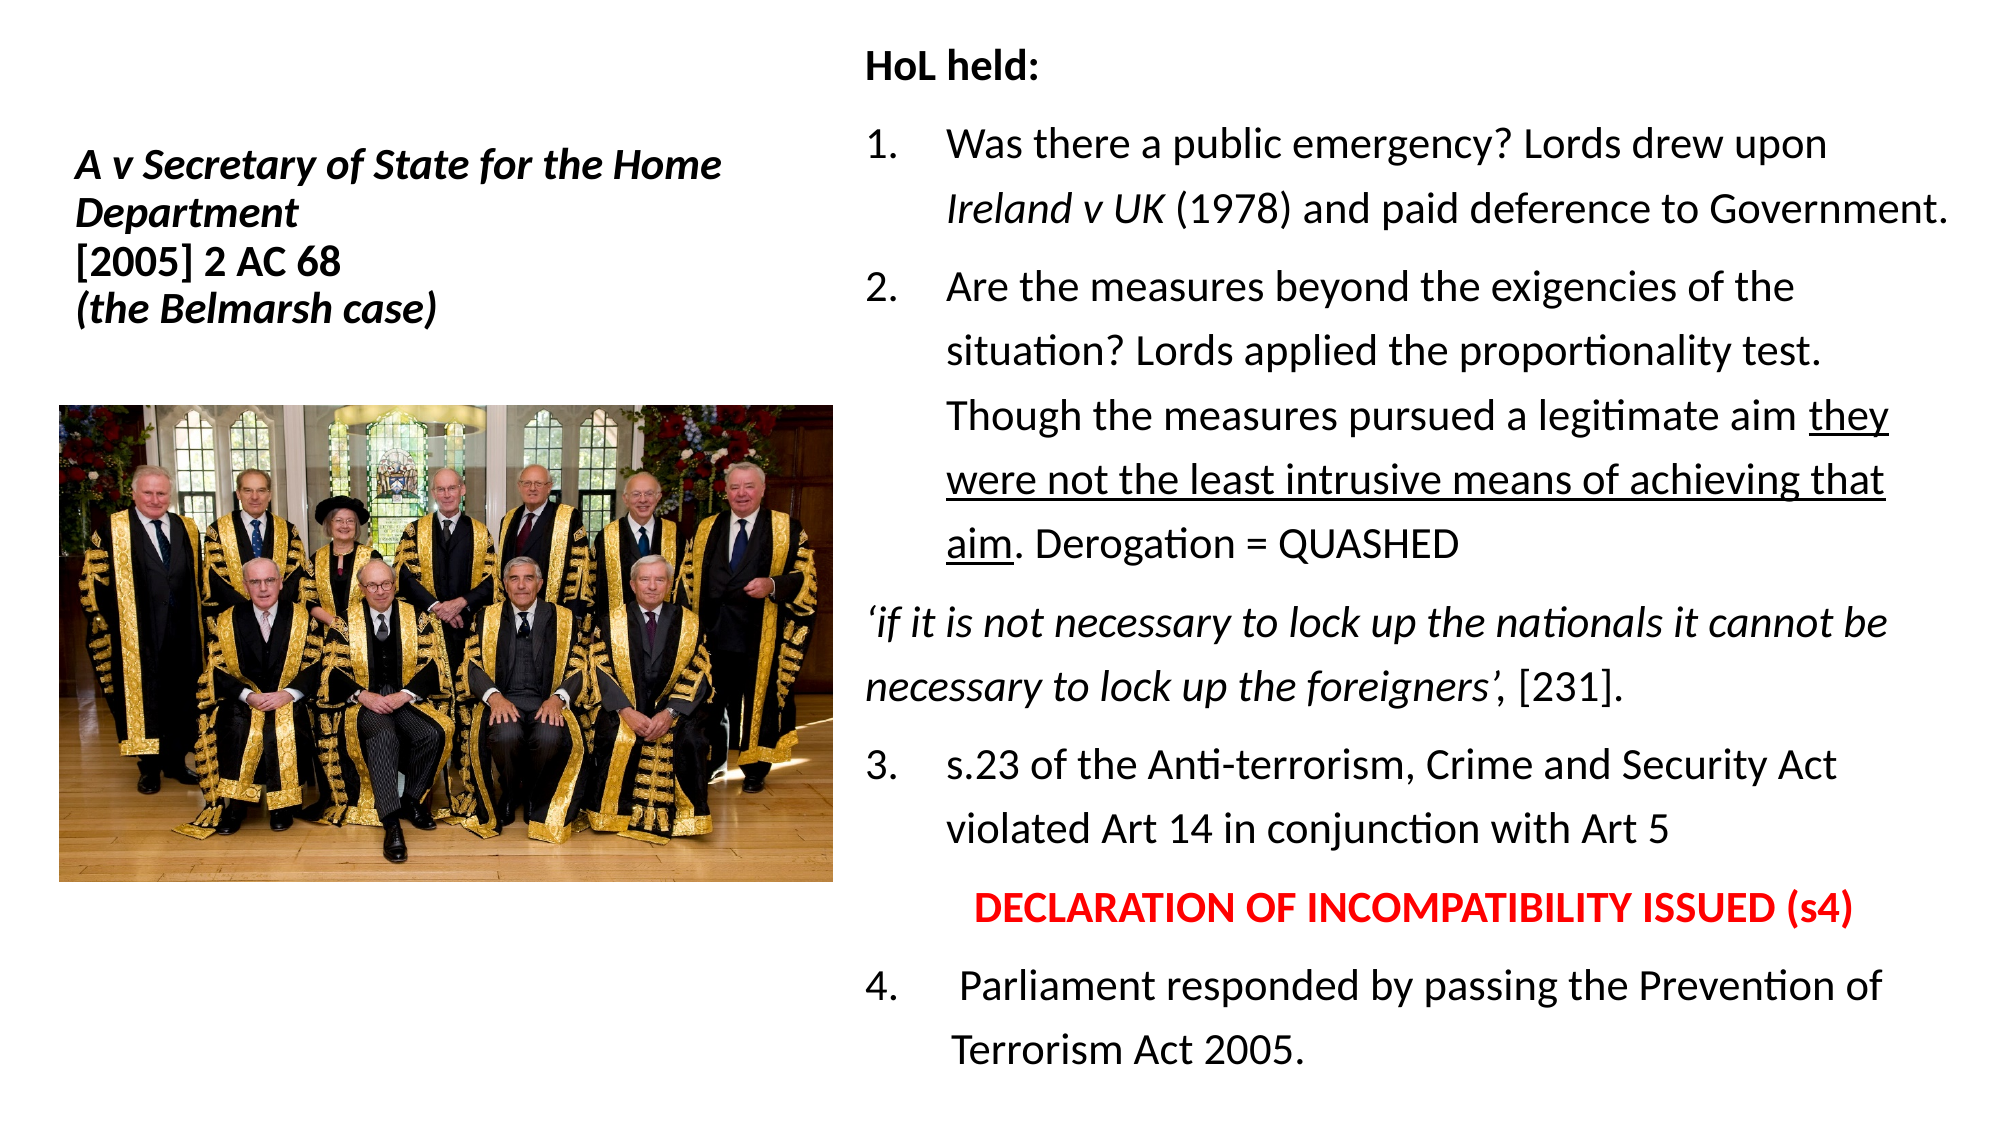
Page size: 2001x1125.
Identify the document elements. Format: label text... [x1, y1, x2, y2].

picture [59, 405, 833, 882]
list HoL held: Was there a public emergency? Lords drew upon Ireland v UK (1978) and paid deference to Government. Are the measures beyond the exigencies of the situation? Lords applied the proportionality test. Though the measures pursued a legitimate aim they were not the least intrusive means of achieving that aim. Derogation = QUASHED ‘if it is not necessary to lock up the nationals it cannot be necessary to lock up the foreigners’, [231]. s.23 of the Anti-terrorism, Crime and Security Act violated Art 14 in conjunction with Art 5 DECLARATION OF INCOMPATIBILITY ISSUED (s4) 4. Parliament responded by passing the Prevention of Terrorism Act 2005. [850, 17, 1980, 1082]
title A v Secretary of State for the Home Department [2005] 2 AC 68 (the Belmarsh case) [59, 133, 802, 397]
